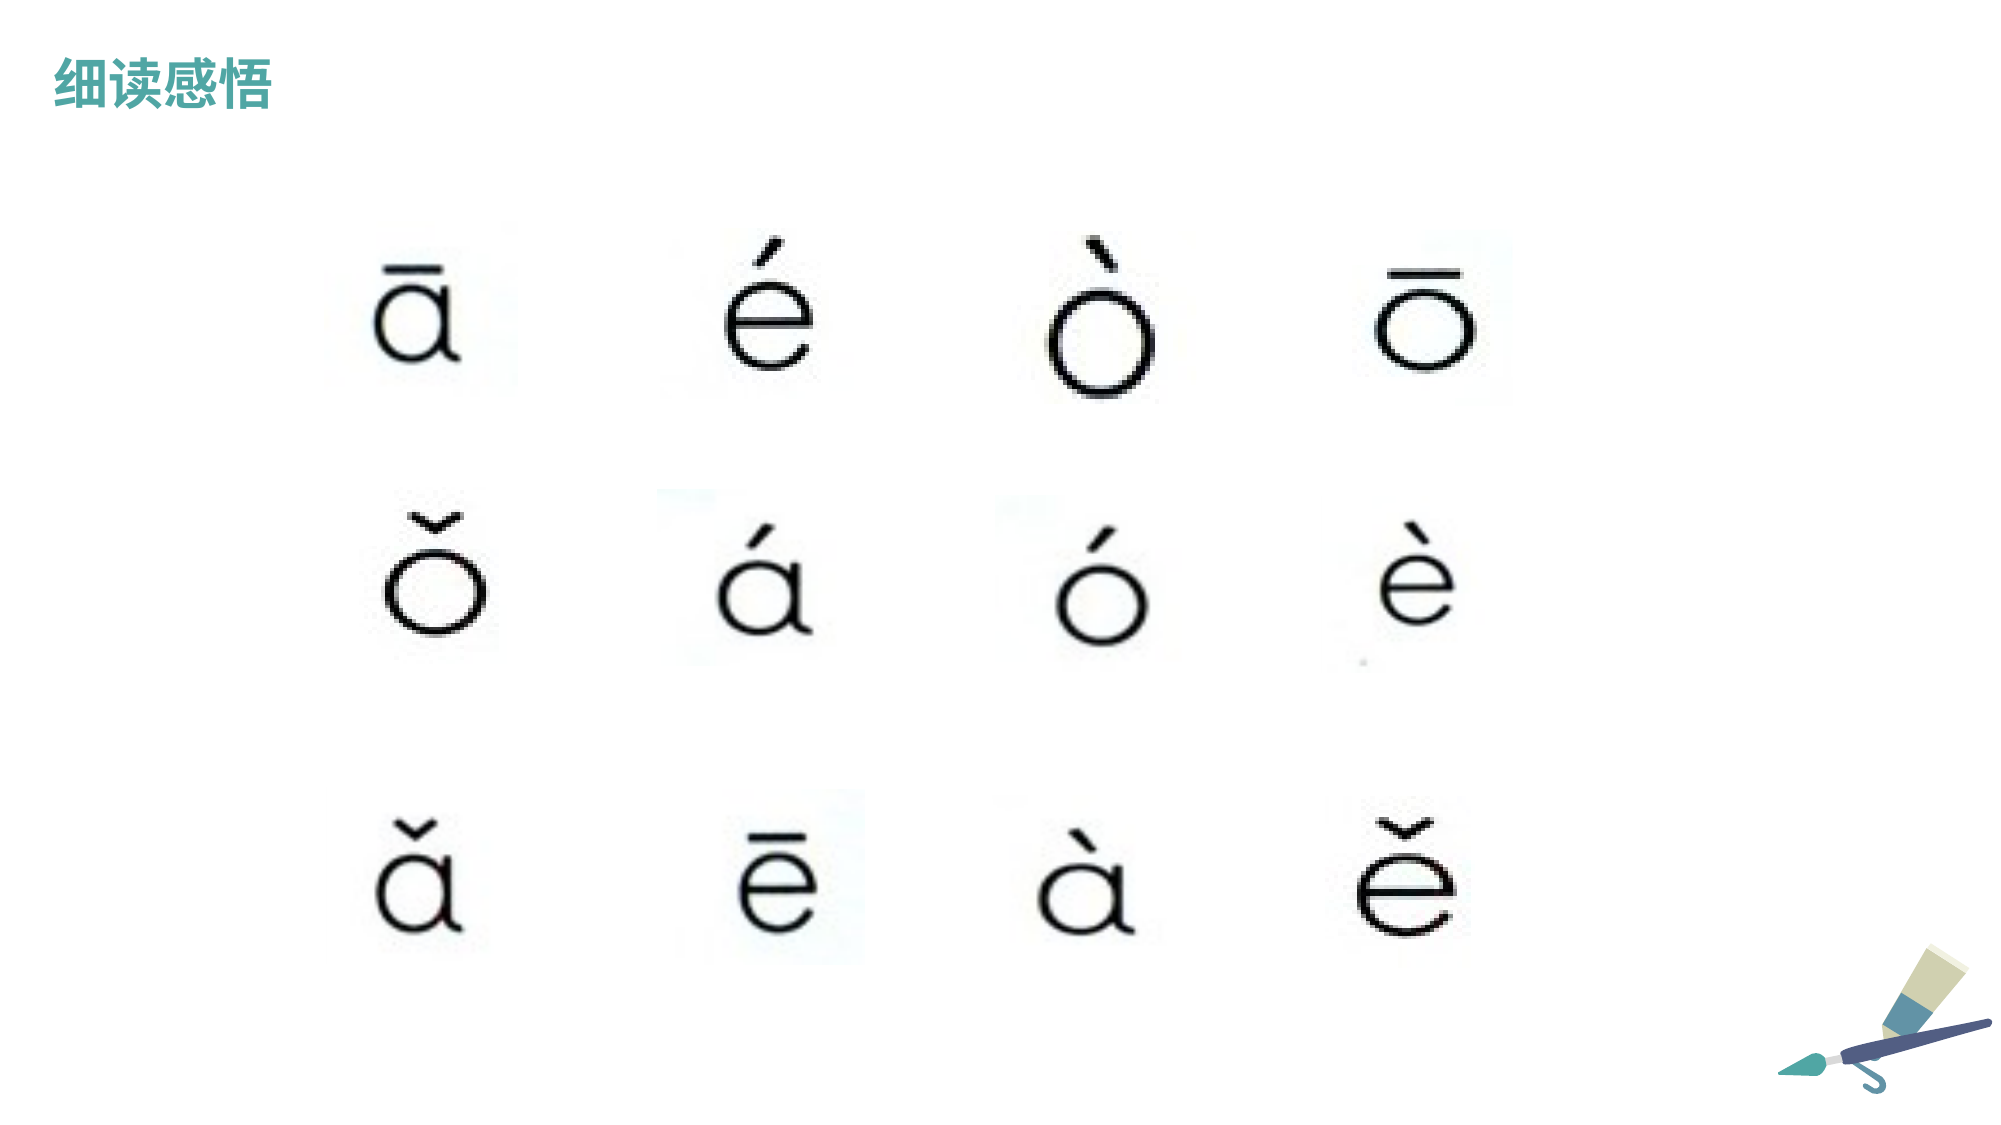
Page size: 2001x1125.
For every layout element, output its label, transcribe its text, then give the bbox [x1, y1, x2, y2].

picture [992, 795, 1194, 971]
text_box 细读感悟 [38, 42, 289, 124]
picture [995, 495, 1197, 672]
picture [999, 231, 1197, 404]
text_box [1811, 945, 1974, 1125]
picture [660, 228, 854, 400]
picture [325, 487, 521, 664]
picture [1320, 496, 1512, 673]
picture [324, 221, 518, 397]
picture [1324, 229, 1513, 406]
picture [325, 787, 521, 964]
picture [657, 489, 859, 666]
picture [667, 789, 865, 965]
picture [1324, 796, 1517, 972]
